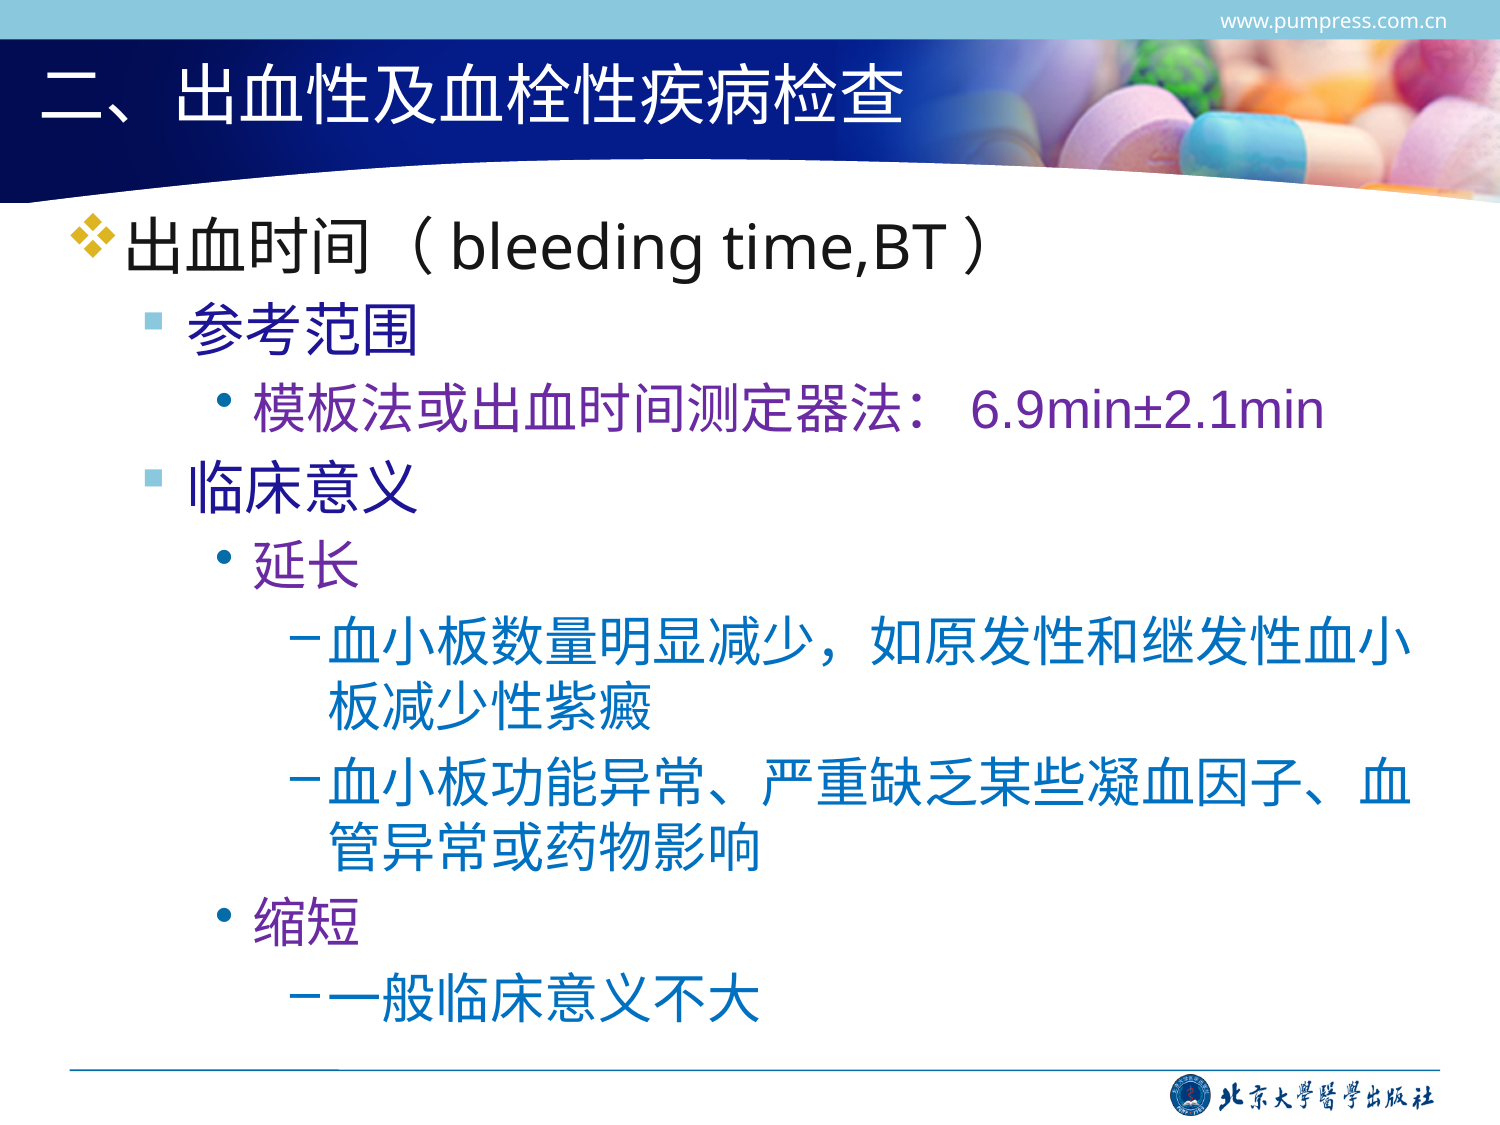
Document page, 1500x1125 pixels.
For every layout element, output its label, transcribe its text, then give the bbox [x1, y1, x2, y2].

picture [0, 40, 1500, 203]
slide_number www.pumpress.com.cn [1024, 0, 1463, 38]
list 出血时间（bleeding time,BT） 参考范围 模板法或出血时间测定器法：6.9min±2.1min 临床意义 延长 血小板数量明显减少，如原发性和继发性血小板减少性紫癜 血小板功能异常、严重缺乏某些凝血因子、血管异常或药物影响 缩短 一般临床意义不大 [49, 198, 1463, 1026]
title 二、出血性及血栓性疾病检查 [23, 46, 1349, 140]
picture [1170, 1074, 1436, 1118]
